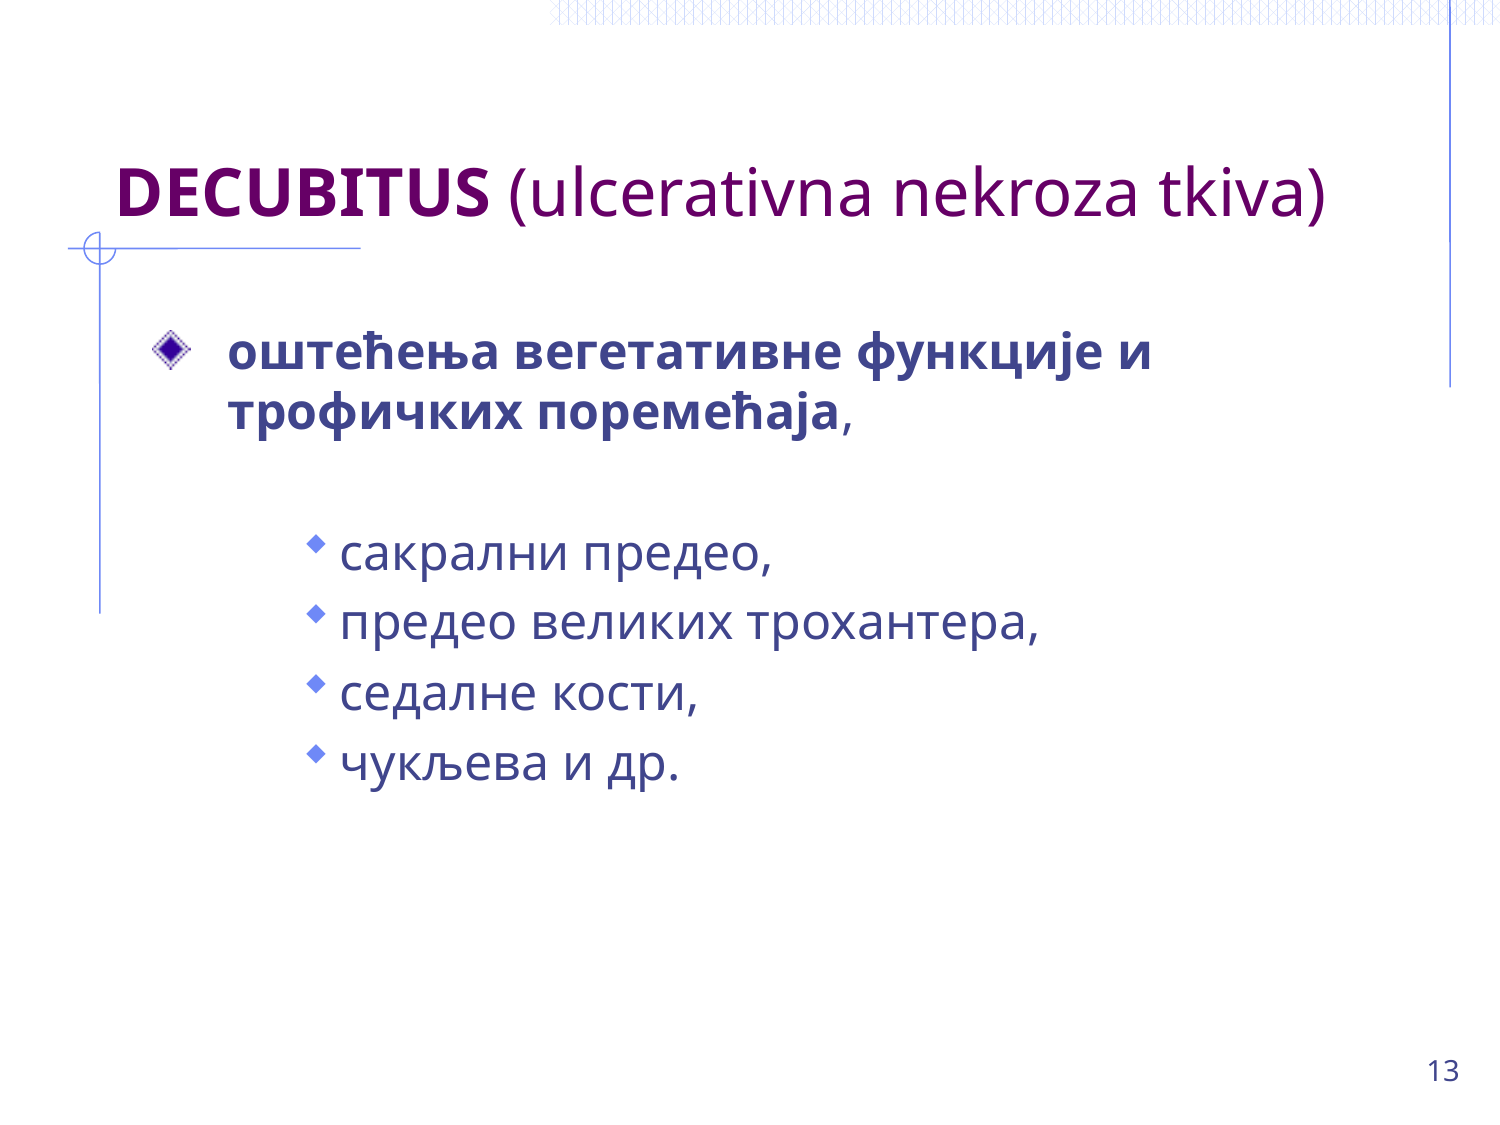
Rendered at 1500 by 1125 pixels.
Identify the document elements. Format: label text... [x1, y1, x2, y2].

slide_number 13 [1162, 1025, 1475, 1100]
picture [152, 330, 191, 370]
title DECUBITUS (ulcerativna nekroza tkiva) [99, 49, 1376, 238]
list оштећења вегетативне функције и трофичких поремећаја, сакрални предео, предео великих трохантера, седалне кости, чукљева и др. [137, 312, 1413, 988]
